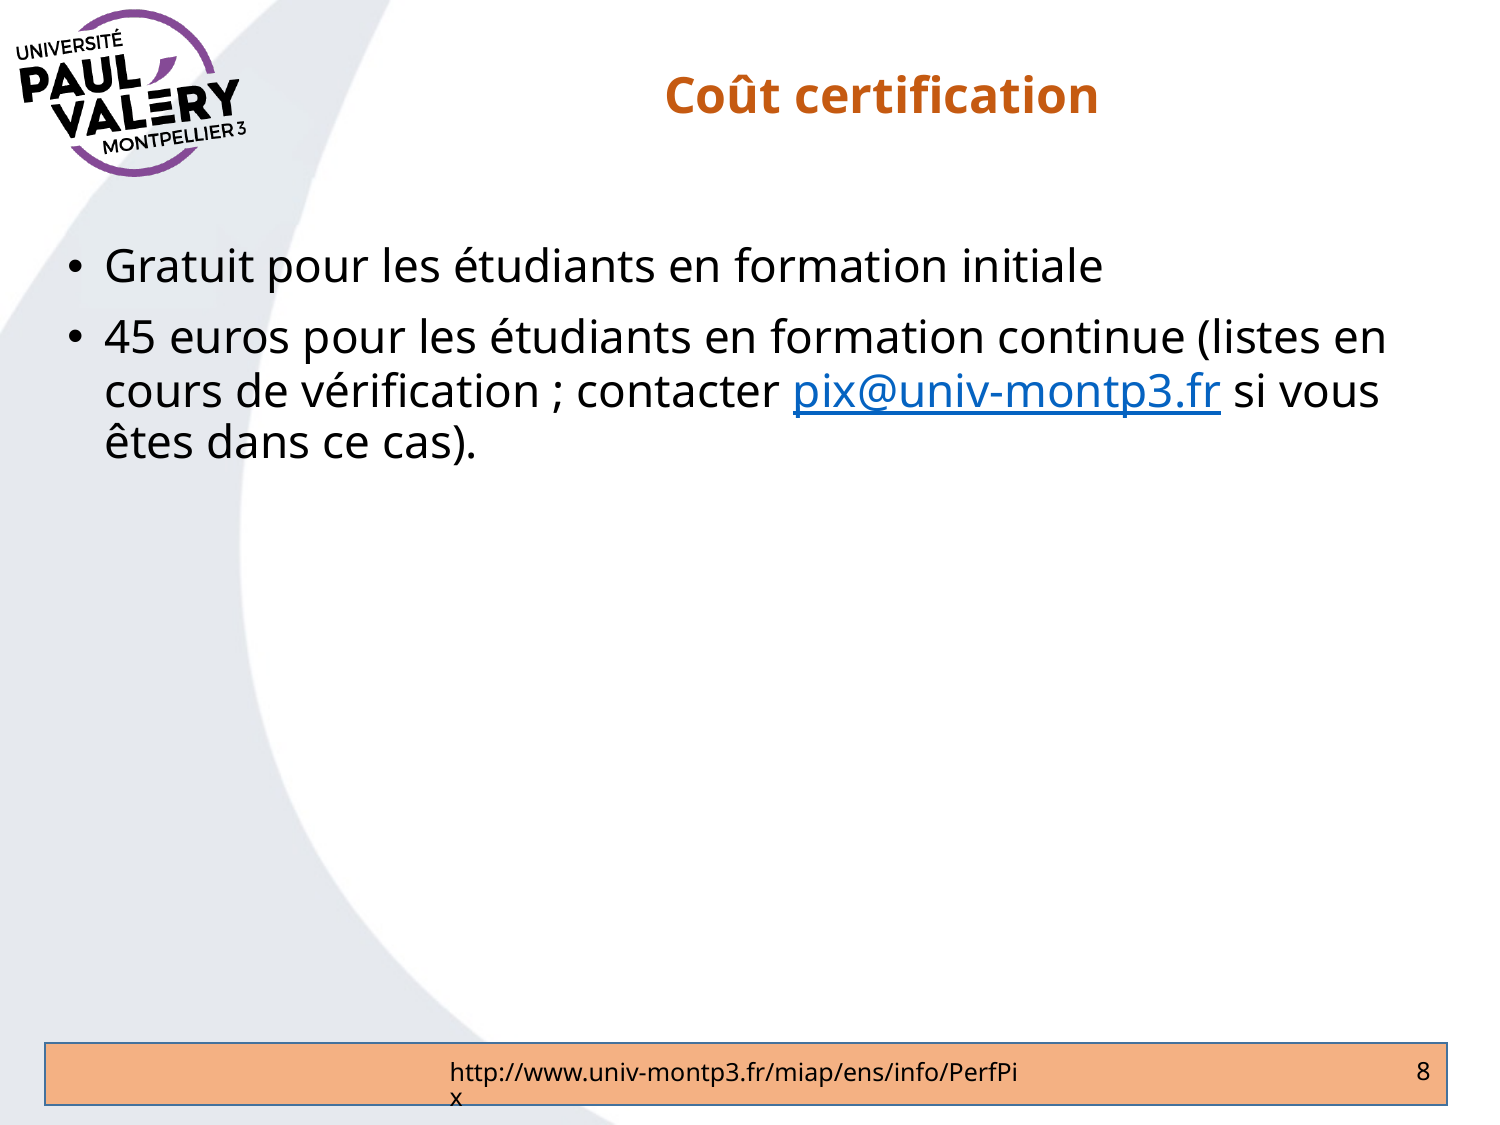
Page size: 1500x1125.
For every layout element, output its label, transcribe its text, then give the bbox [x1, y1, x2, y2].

picture [0, 0, 1500, 1125]
footer http://www.univ-montp3.fr/miap/ens/info/PerfPix [434, 1043, 1041, 1104]
list Gratuit pour les étudiants en formation initiale 45 euros pour les étudiants en formation continue (listes en cours de vérification ; contacter pix@univ-montp3.fr si vous êtes dans ce cas). [52, 235, 1446, 1001]
title Coût certification [319, 28, 1446, 168]
slide_number 8 [1107, 1042, 1446, 1103]
